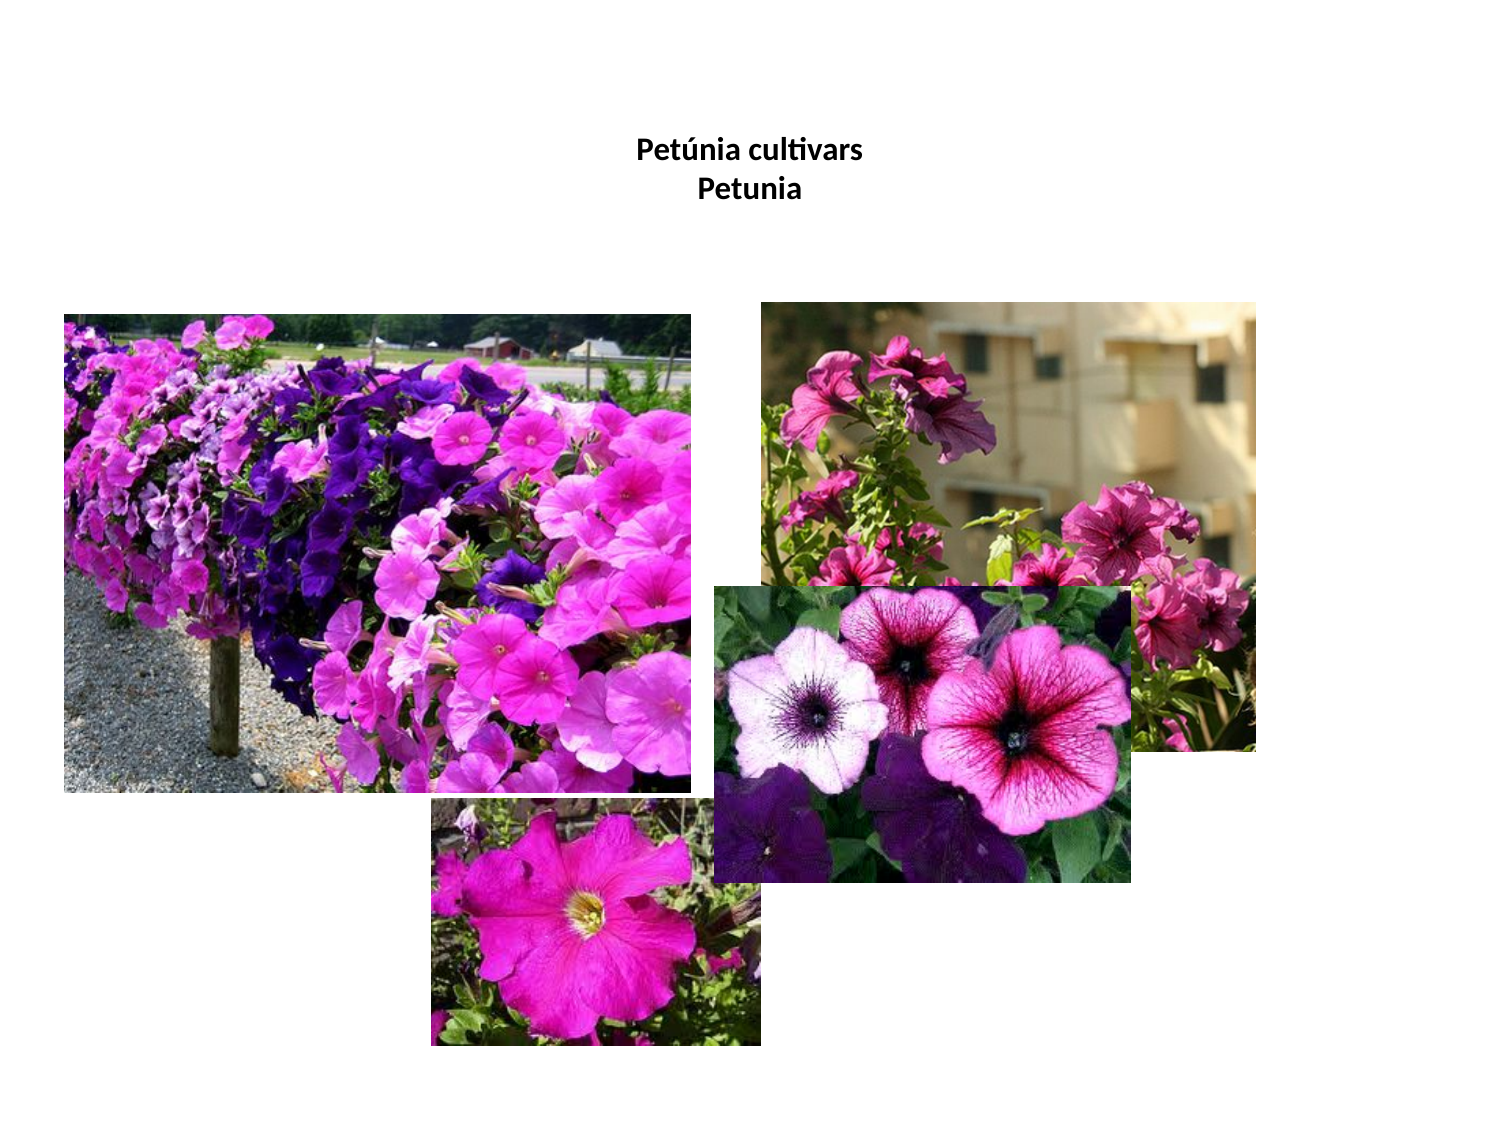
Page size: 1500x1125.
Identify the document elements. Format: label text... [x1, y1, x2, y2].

picture [430, 302, 1257, 1046]
title Petúnia cultivars Petunia [112, 78, 1388, 256]
picture [64, 314, 692, 793]
